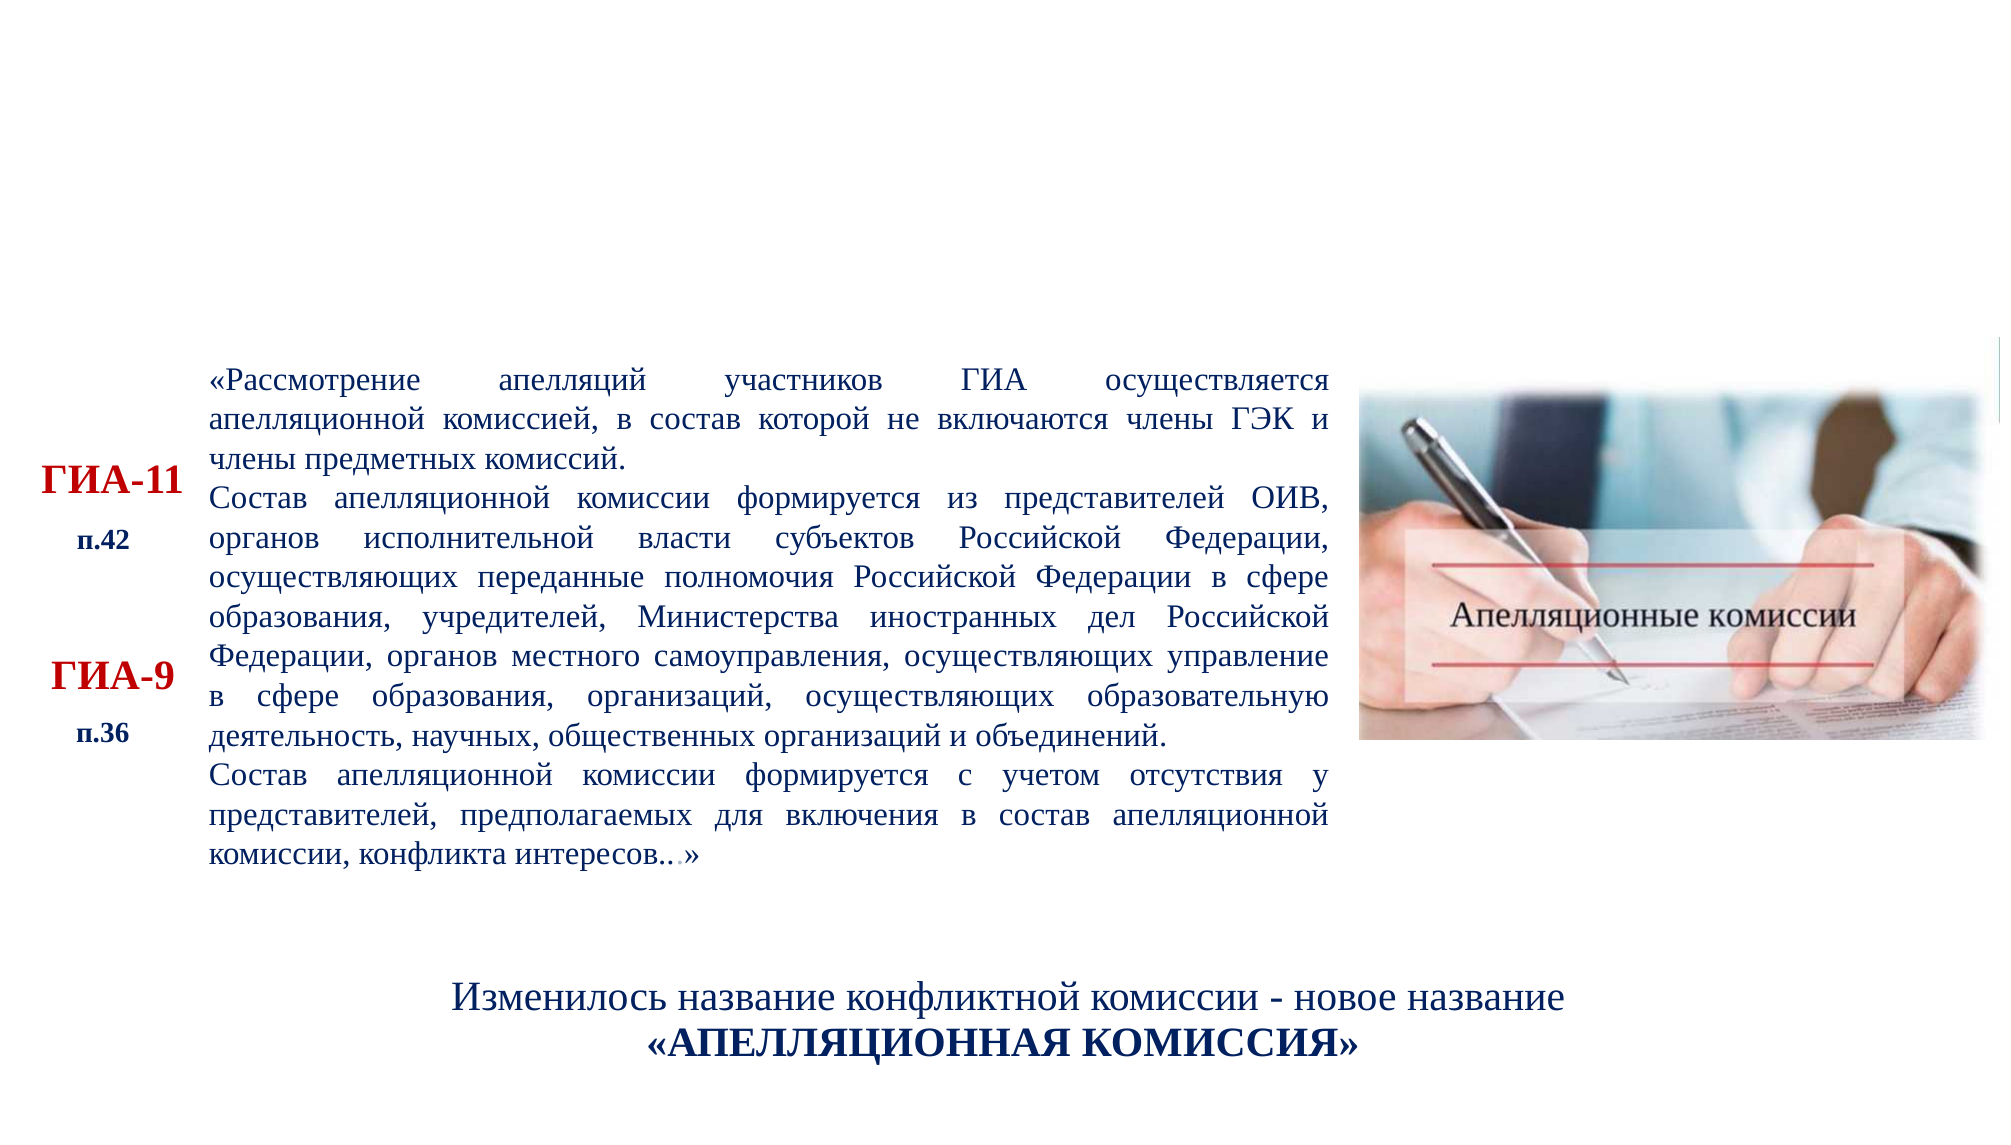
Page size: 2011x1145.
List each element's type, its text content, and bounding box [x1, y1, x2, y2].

text_box Изменилось название конфликтной комиссии - новое название «АПЕЛЛЯЦИОННАЯ КОМИССИЯ» [440, 972, 1566, 1067]
text_box ГИА-9 п.36 [50, 651, 179, 756]
text_box ГИА-11 п.42 [41, 456, 187, 566]
text_box «Рассмотрение апелляций участников ГИА осуществляется апелляционной комиссией, в состав которой не включаются члены ГЭК и члены предметных комиссий. Состав апелляционной комиссии формируется из представителей ОИВ, органов исполнительной власти субъектов Российской Федерации, осуществляющих переданные полномочия Российской Федерации в сфере образования, учредителей, Министерства иностранных дел Российской Федерации, органов местного самоуправления, осуществляющих управление в сфере образования, организаций, осуществляющих образовательную деятельность, научных, общественных организаций и объединений. Состав апелляционной комиссии формируется с учетом отсутствия у представителей, предполагаемых для включения в состав апелляционной комиссии, конфликта интересов...» [208, 356, 1332, 873]
picture [20, 16, 2001, 1129]
